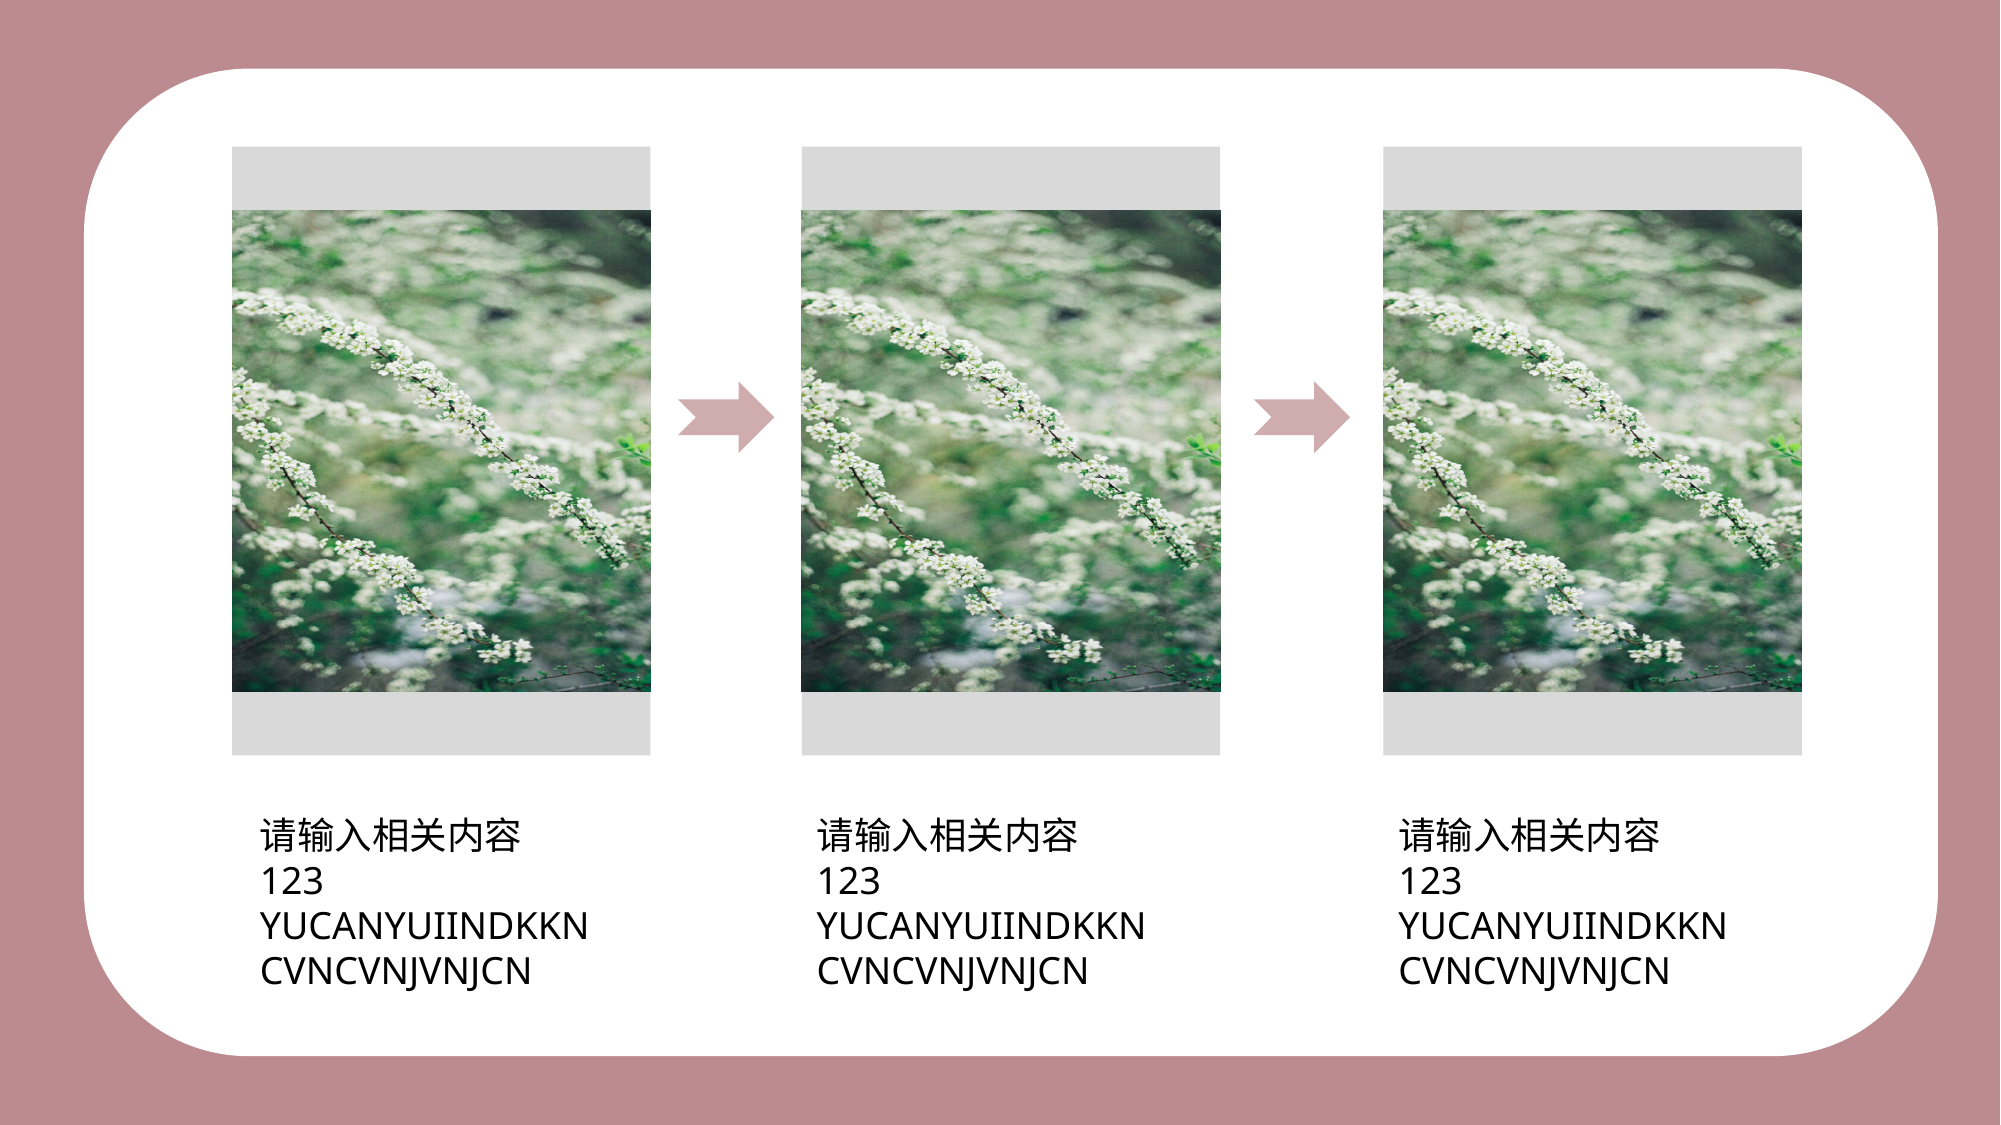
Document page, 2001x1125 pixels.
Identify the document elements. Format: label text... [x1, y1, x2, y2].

text_box [231, 145, 651, 756]
text_box [801, 145, 1221, 210]
text_box 请输入相关内容123 YUCANYUIINDKKNCVNCVNJVNJCN [245, 804, 609, 1000]
text_box 请输入相关内容123 YUCANYUIINDKKNCVNCVNJVNJCN [1383, 804, 1748, 1000]
picture [1383, 210, 1802, 692]
text_box [675, 378, 776, 456]
text_box 请输入相关内容123 YUCANYUIINDKKNCVNCVNJVNJCN [801, 804, 1166, 1000]
picture [801, 210, 1221, 692]
picture [232, 210, 651, 692]
text_box [1251, 378, 1352, 456]
text_box [82, 67, 1939, 1058]
text_box [1382, 145, 1803, 756]
text_box [801, 692, 1221, 756]
